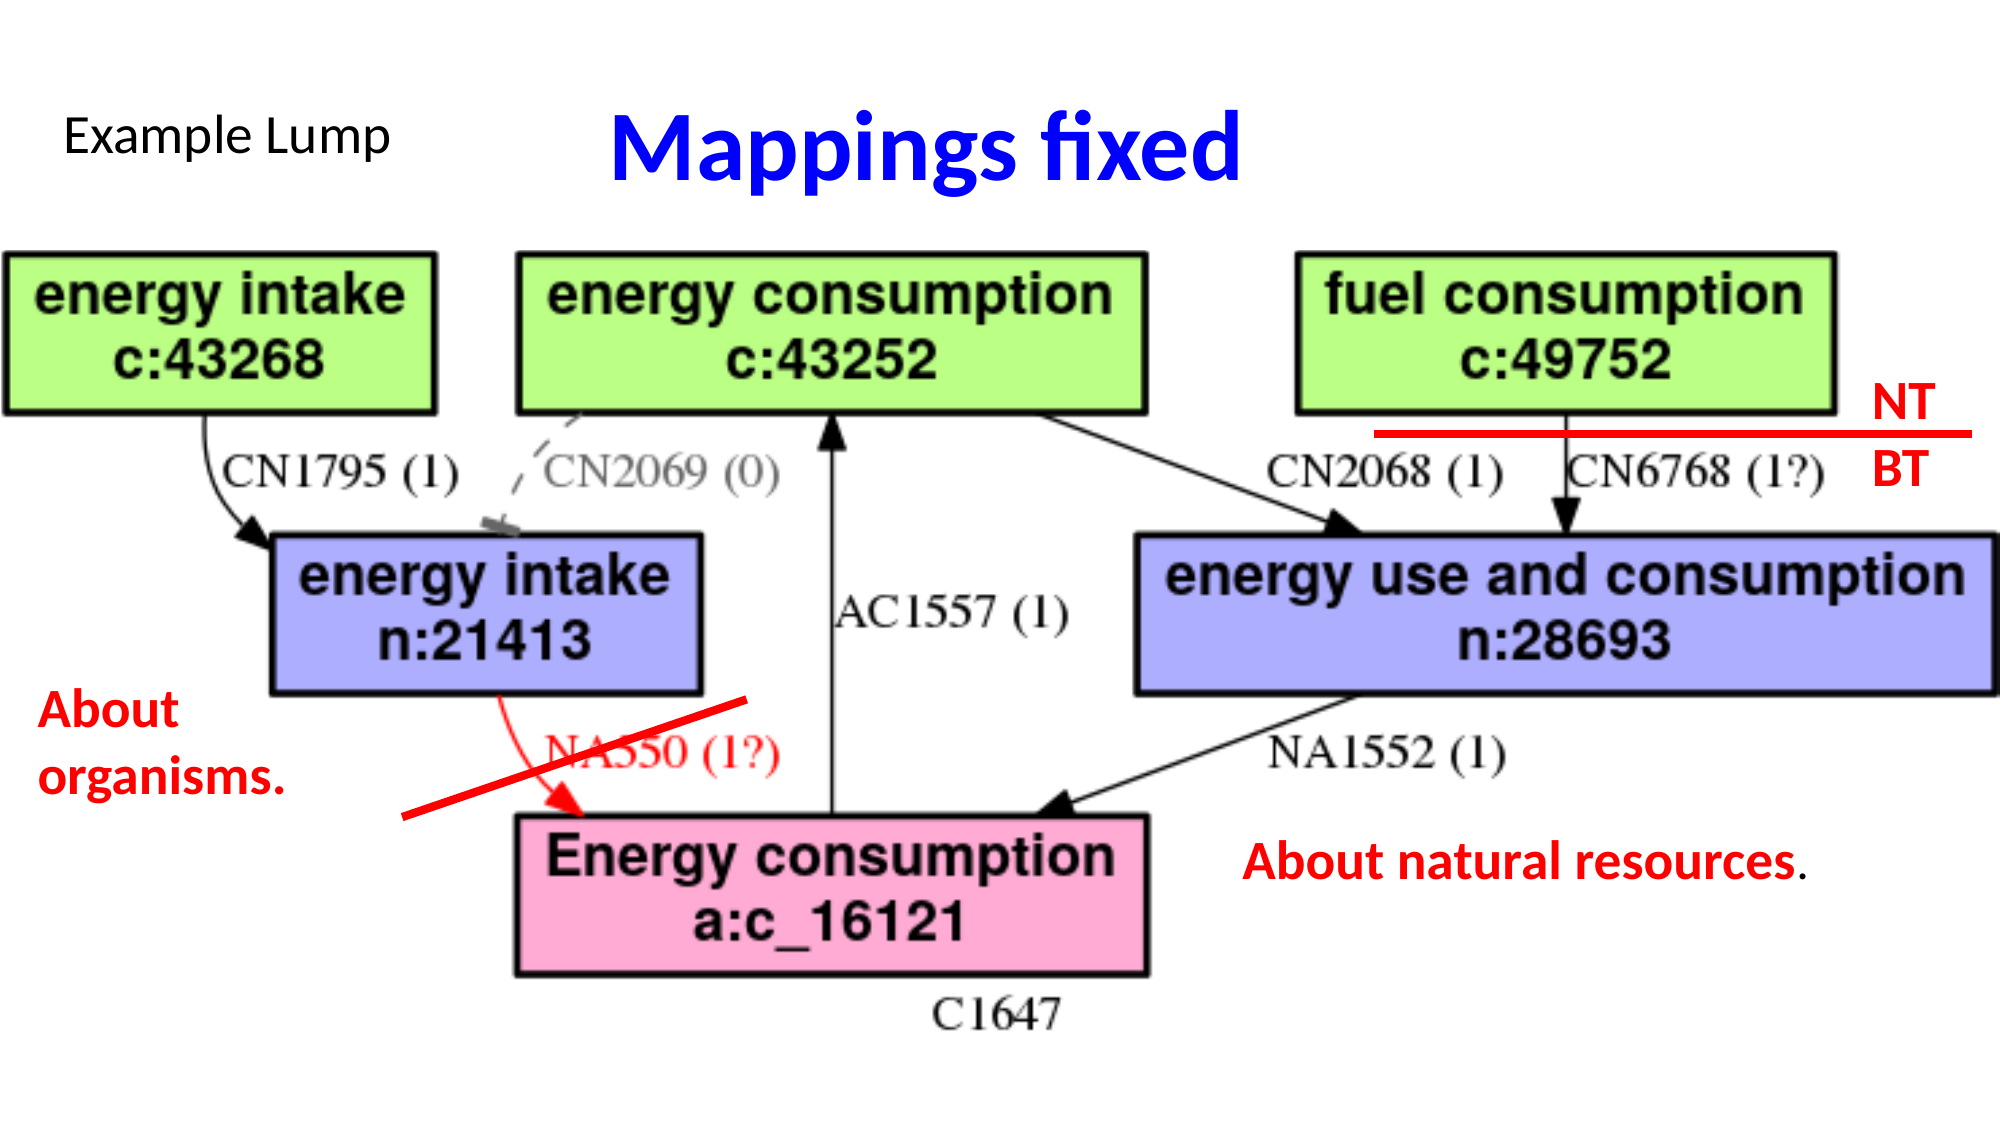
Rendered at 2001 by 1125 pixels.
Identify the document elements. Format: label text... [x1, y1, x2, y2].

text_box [402, 699, 747, 818]
text_box Mappings fixed [594, 72, 1260, 208]
text_box Example Lump [48, 91, 408, 173]
picture [0, 250, 2000, 1063]
